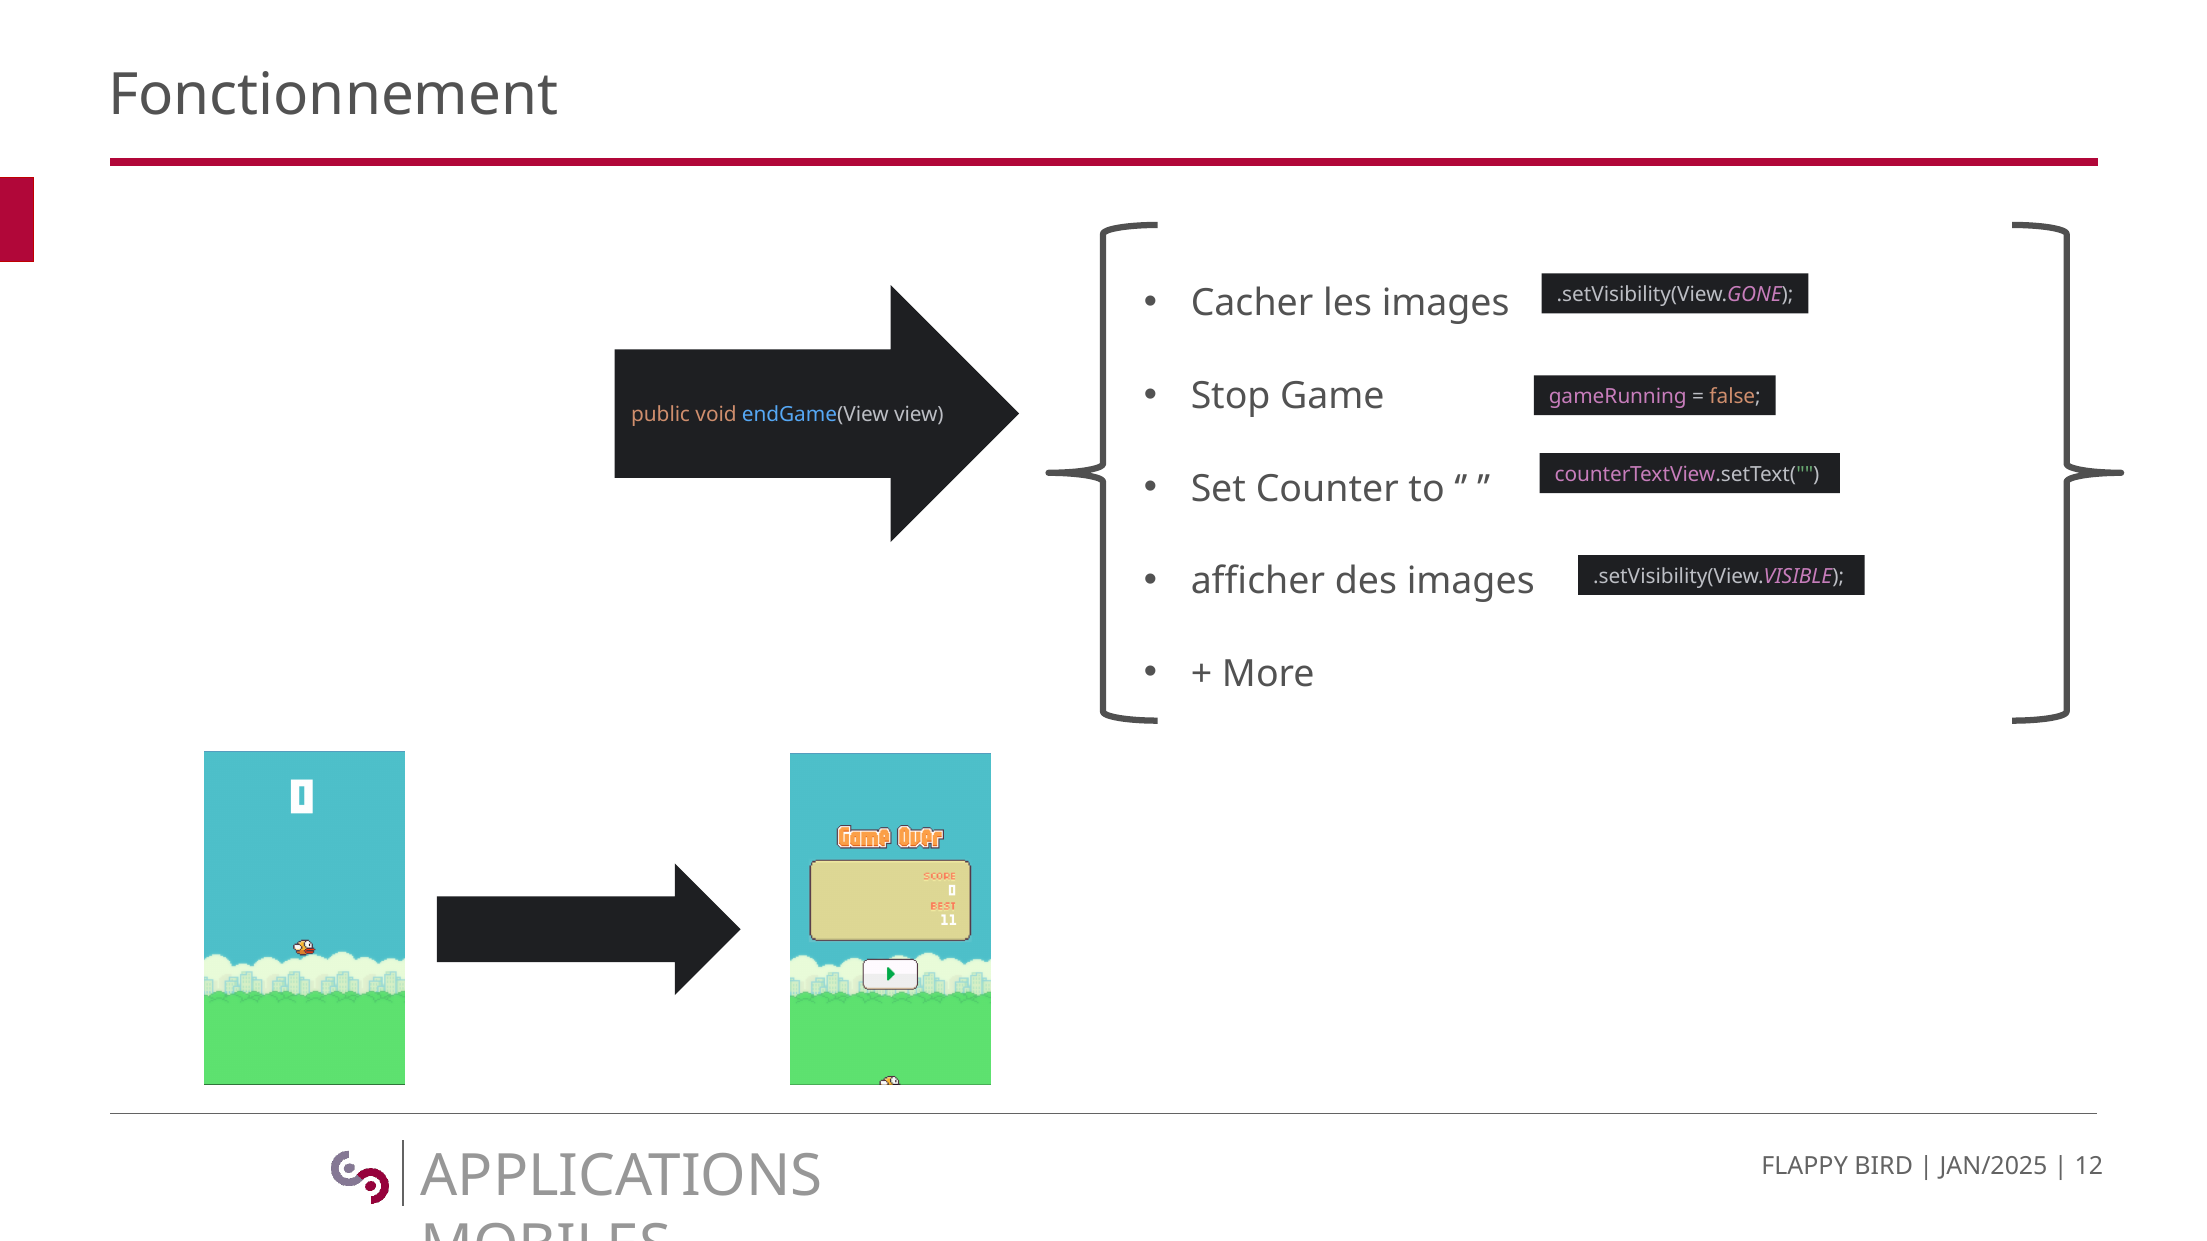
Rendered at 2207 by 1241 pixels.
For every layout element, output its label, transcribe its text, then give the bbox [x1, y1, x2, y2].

text_box .setVisibility(View.VISIBLE); [1578, 555, 1865, 595]
title Fonctionnement [108, 56, 2098, 127]
text_box [434, 861, 743, 998]
picture [789, 752, 992, 1085]
text_box [2012, 224, 2122, 722]
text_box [614, 284, 1020, 543]
text_box gameRunning = false; [1533, 375, 1776, 416]
text_box [1047, 224, 1158, 722]
slide_number FLAPPY BIRD | JAN/2025 | 12 [878, 1149, 2104, 1180]
picture [311, 1141, 404, 1211]
text_box counterTextView.setText("") [1540, 453, 1840, 494]
text_box Cacher les images Stop Game Set Counter to ‘’ ’’ afficher des images + More [1128, 248, 1962, 701]
picture [204, 751, 406, 1085]
text_box .setVisibility(View.GONE); [1541, 273, 1809, 314]
